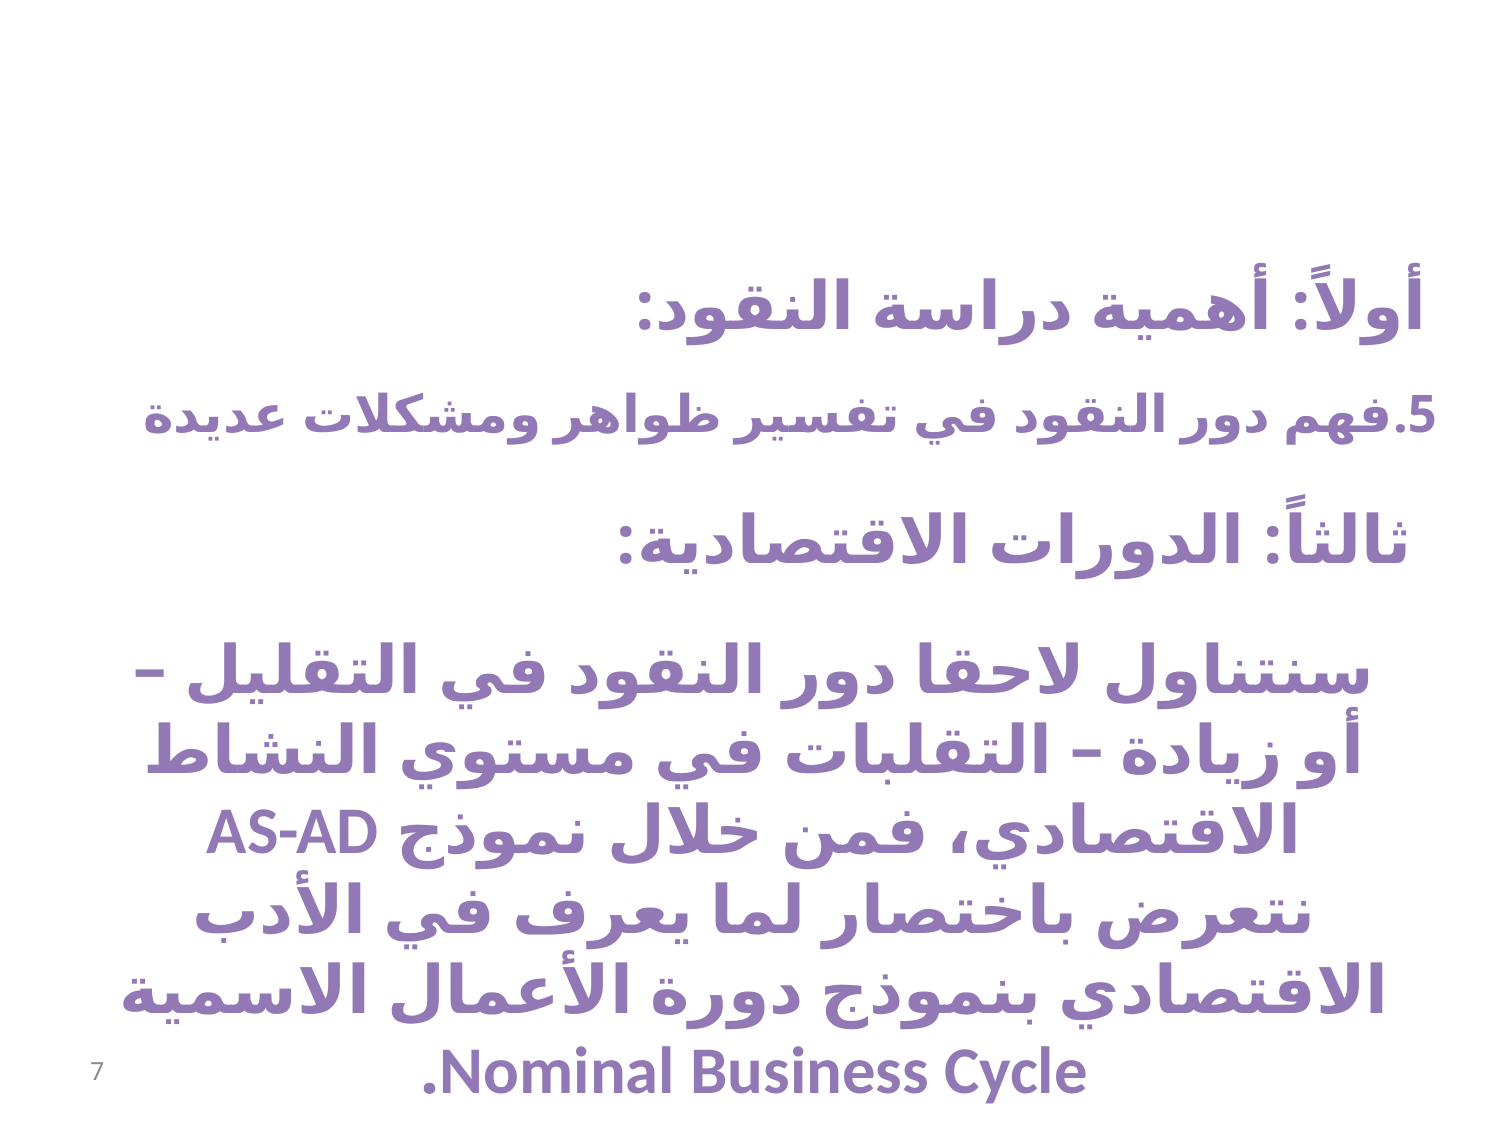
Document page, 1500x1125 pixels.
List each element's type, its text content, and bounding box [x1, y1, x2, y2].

list أولاً: أهمية دراسة النقود: [91, 255, 1442, 390]
slide_number 7 [75, 1042, 425, 1103]
text_box ثالثاً: الدورات الاقتصادية: [76, 489, 1427, 625]
text_box سنتناول لاحقا دور النقود في التقليل – أو زيادة – التقلبات في مستوي النشاط الاقتصادي، فمن خلال نموذج AS-AD نتعرض باختصار لما يعرف في الأدب الاقتصادي بنموذج دورة الأعمال الاسمية Nominal Business Cycle. [79, 619, 1430, 1071]
text_box 5. فهم دور النقود في تفسير ظواهر ومشكلات عديدة [102, 373, 1453, 489]
text_box [127, 457, 1478, 593]
